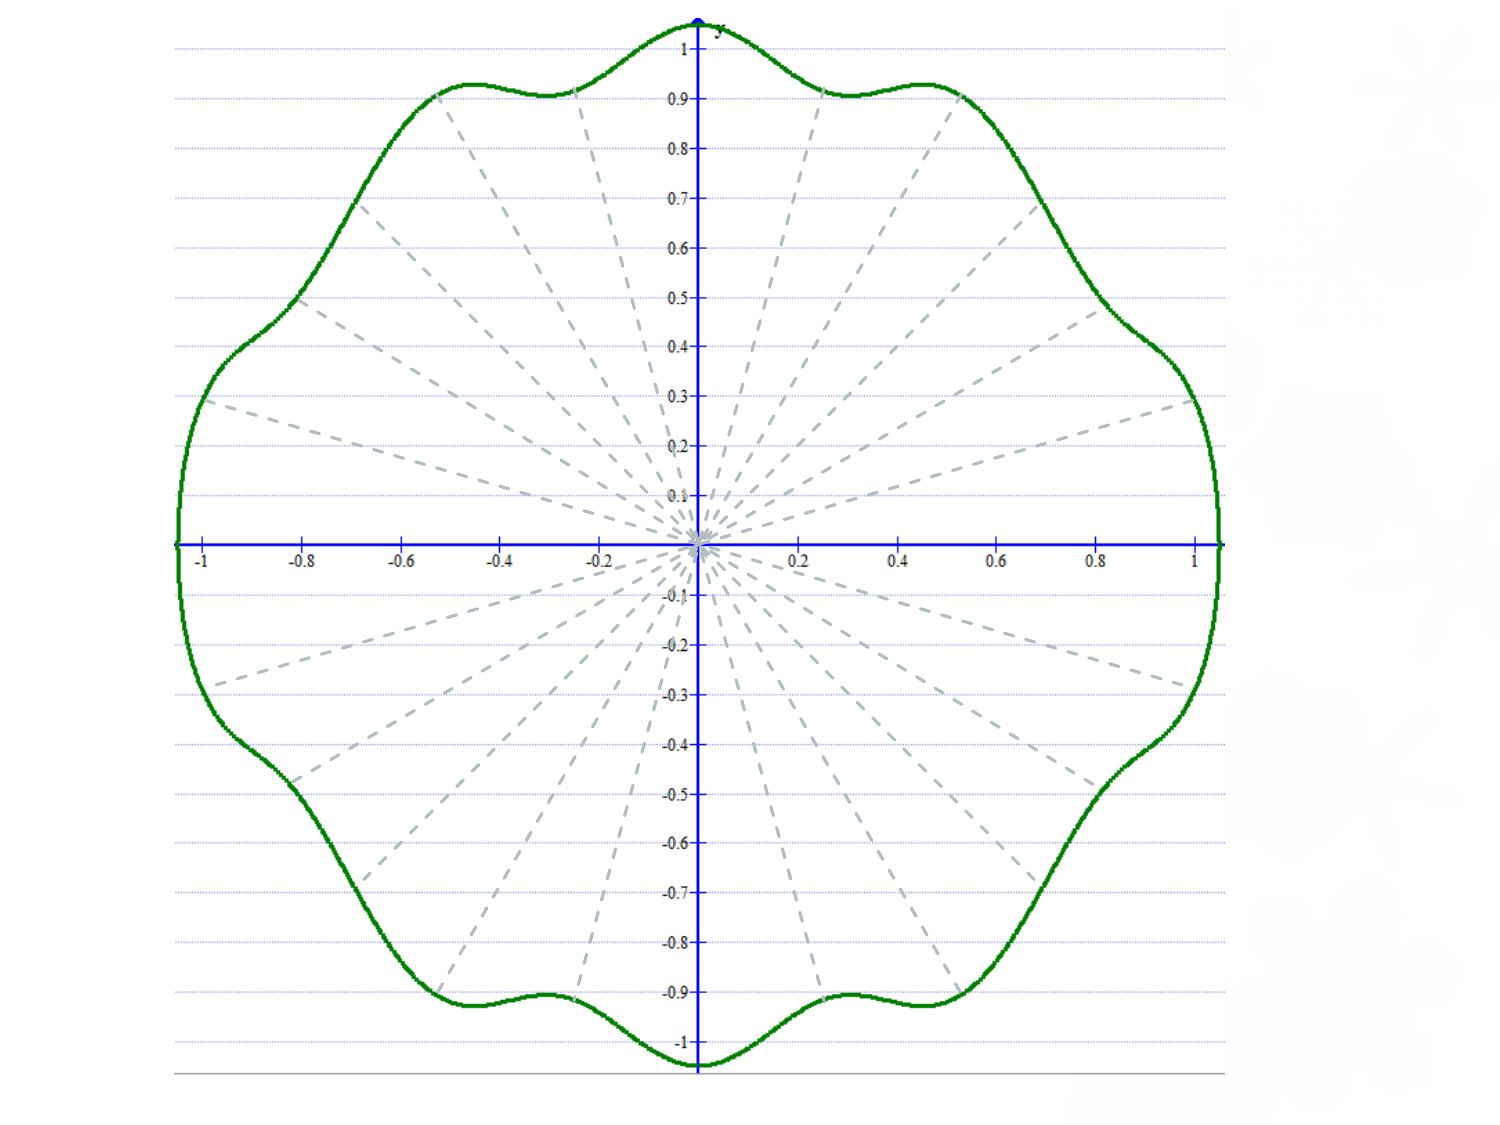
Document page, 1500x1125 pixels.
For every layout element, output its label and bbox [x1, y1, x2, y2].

text_box [1044, 299, 1100, 304]
text_box [435, 891, 567, 995]
text_box [832, 206, 1037, 398]
text_box [360, 697, 567, 883]
text_box [573, 87, 825, 1001]
text_box [832, 697, 1037, 883]
picture [174, 18, 1226, 1077]
text_box [298, 299, 355, 304]
text_box [832, 399, 1194, 689]
text_box [292, 697, 355, 783]
text_box [1044, 306, 1106, 398]
text_box [360, 206, 567, 398]
text_box [832, 891, 962, 995]
text_box [831, 93, 962, 204]
text_box [204, 399, 567, 689]
text_box [435, 93, 567, 204]
text_box [292, 306, 355, 398]
text_box [1044, 697, 1106, 783]
